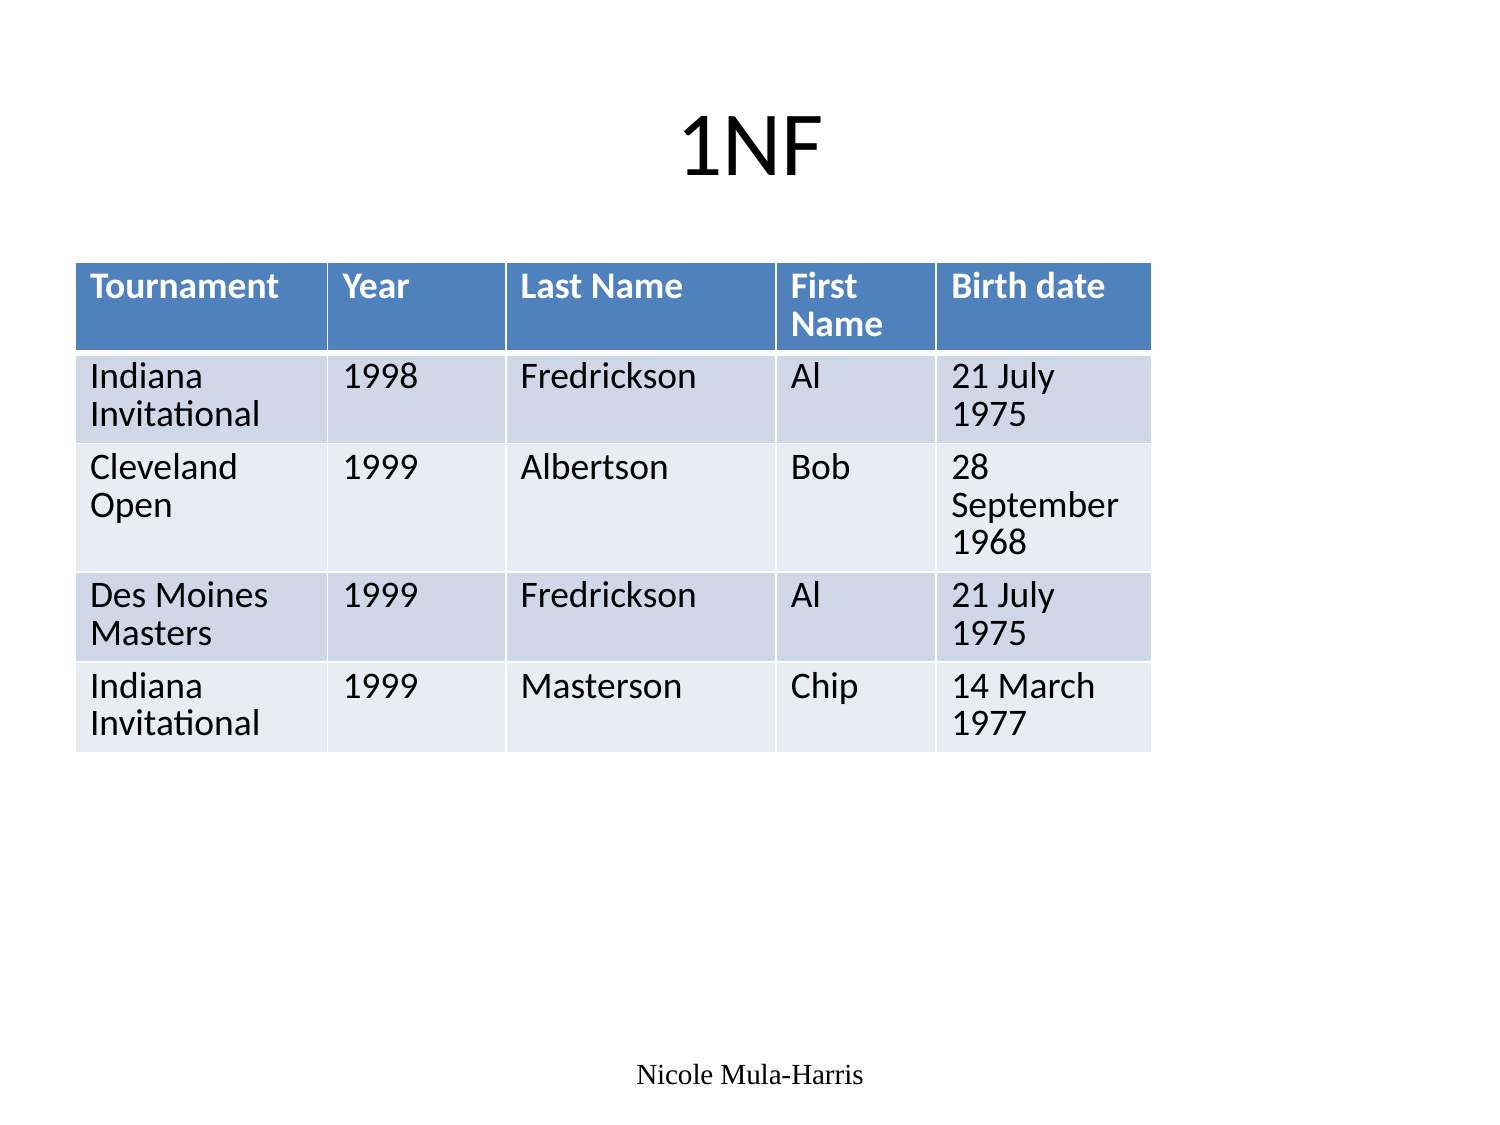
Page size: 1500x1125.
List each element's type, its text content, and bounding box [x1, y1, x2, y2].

table_cell 28 September 1968 [937, 444, 1151, 571]
table_cell Al [777, 356, 935, 443]
table_cell Fredrickson [507, 573, 775, 661]
table_cell 21 July 1975 [937, 573, 1151, 661]
table_cell Bob [777, 444, 935, 571]
table_cell 21 July 1975 [937, 356, 1151, 443]
table_cell 1999 [328, 663, 505, 752]
table_cell 1998 [328, 356, 505, 443]
table_cell Indiana Invitational [76, 663, 327, 752]
table_cell Chip [777, 663, 935, 752]
table_cell Albertson [507, 444, 775, 571]
table_cell 1999 [328, 444, 505, 571]
table_cell Des Moines Masters [76, 573, 327, 661]
table_header Birth date [937, 263, 1151, 350]
table_header Last Name [507, 263, 775, 350]
table_cell Cleveland Open [76, 444, 327, 571]
title 1NF [75, 45, 1425, 233]
table_header Year [328, 263, 505, 350]
table_cell Indiana Invitational [76, 356, 327, 443]
footer Nicole Mula-Harris [512, 1042, 988, 1103]
table_cell 1999 [328, 573, 505, 661]
table_header Tournament [76, 263, 327, 350]
table_cell Al [777, 573, 935, 661]
table_cell Fredrickson [507, 356, 775, 443]
table_header First Name [777, 263, 935, 350]
table_cell Masterson [507, 663, 775, 752]
table_cell 14 March 1977 [937, 663, 1151, 752]
